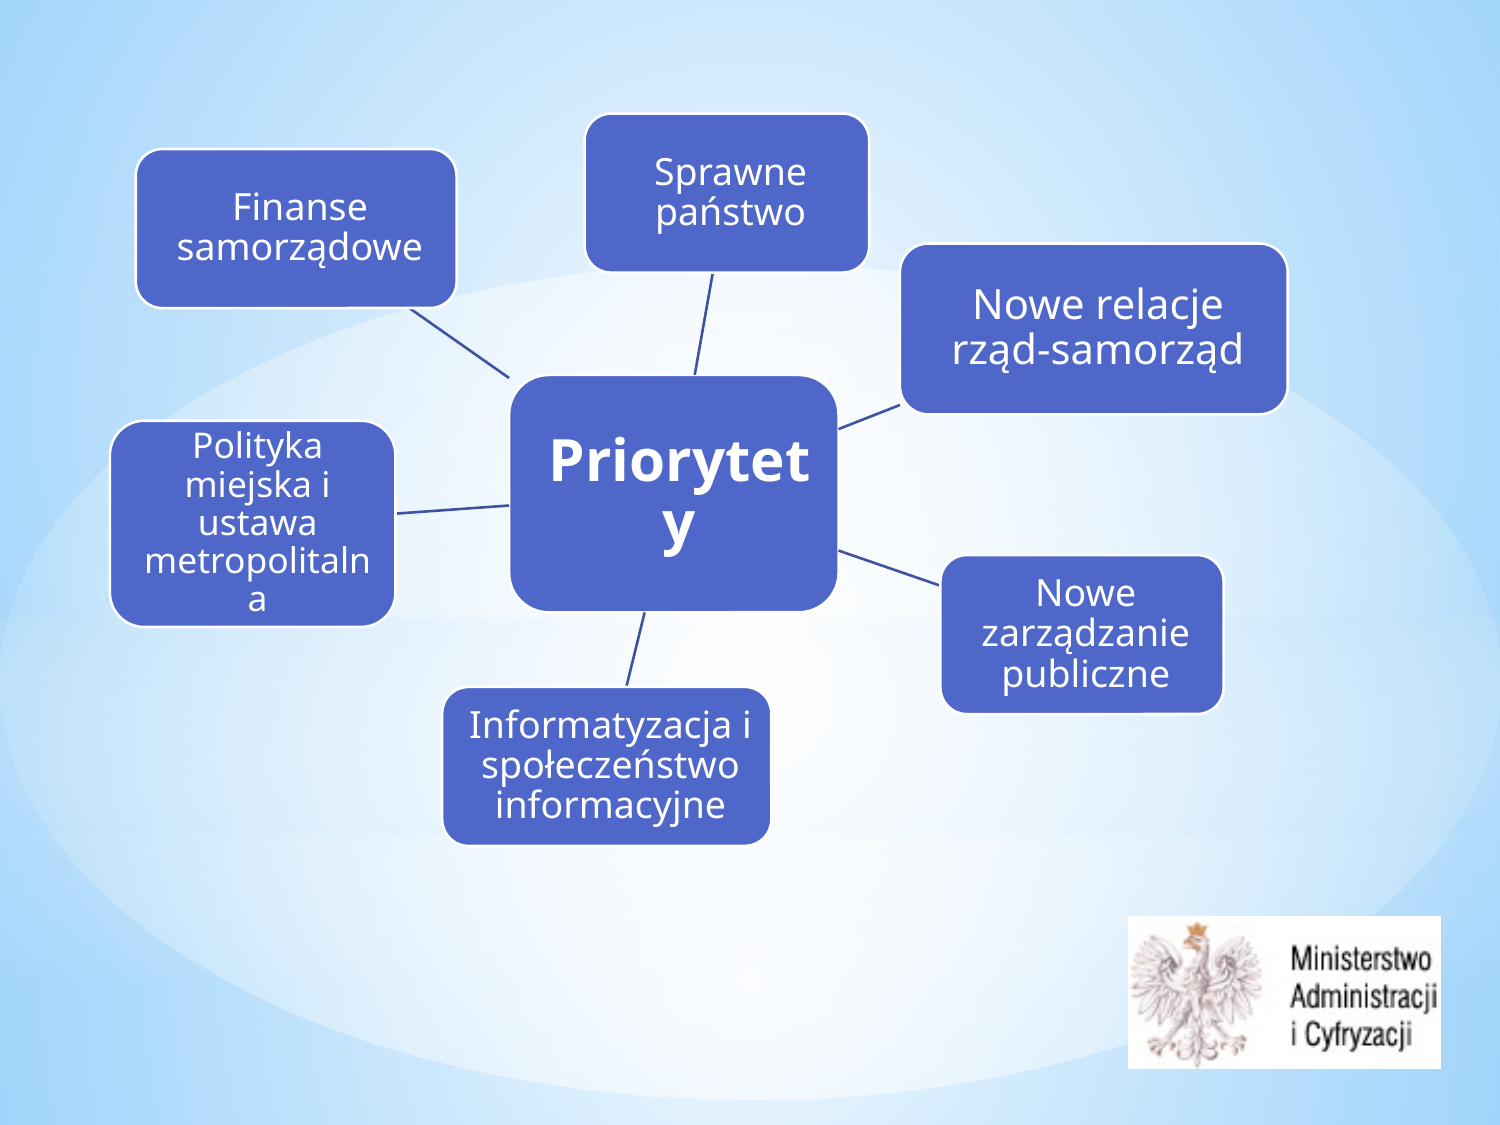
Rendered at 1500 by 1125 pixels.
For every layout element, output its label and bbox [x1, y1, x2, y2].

text_box [76, 54, 1418, 847]
picture [1127, 916, 1441, 1070]
